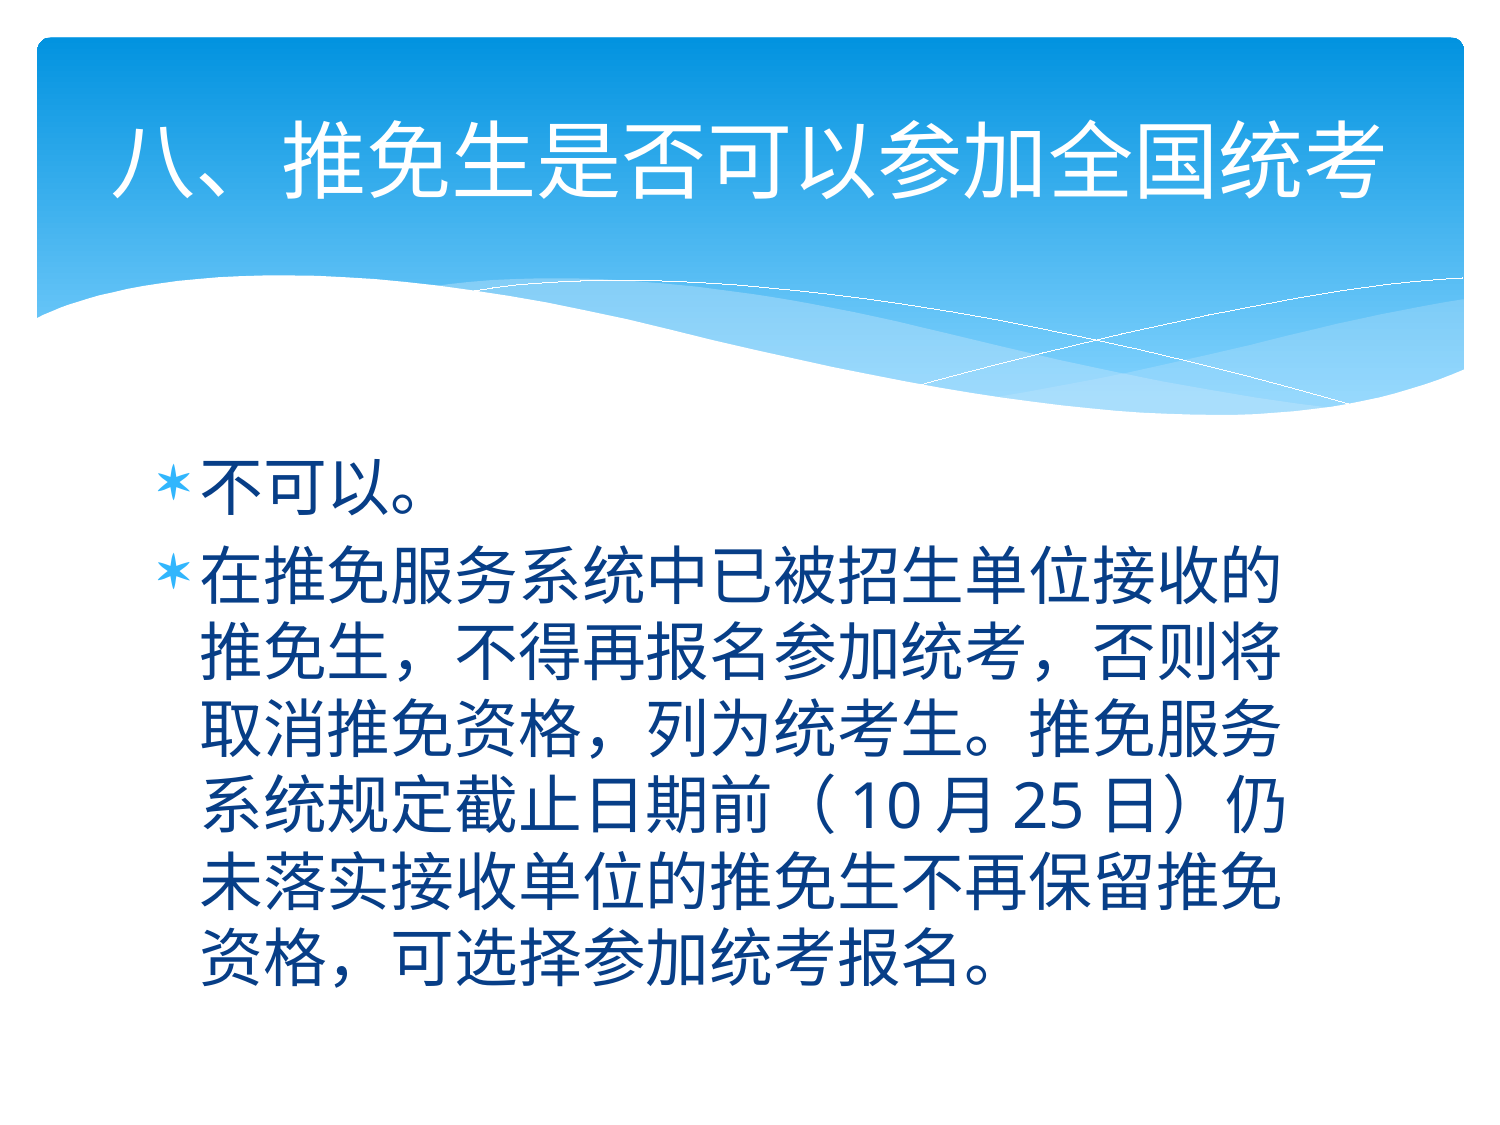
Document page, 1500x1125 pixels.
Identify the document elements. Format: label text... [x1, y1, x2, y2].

list 不可以。 在推免服务系统中已被招生单位接收的推免生，不得再报名参加统考，否则将取消推免资格，列为统考生。推免服务系统规定截止日期前（10月25日）仍未落实接收单位的推免生不再保留推免资格，可选择参加统考报名。 [143, 438, 1359, 1005]
title 八、推免生是否可以参加全国统考 [75, 55, 1425, 261]
